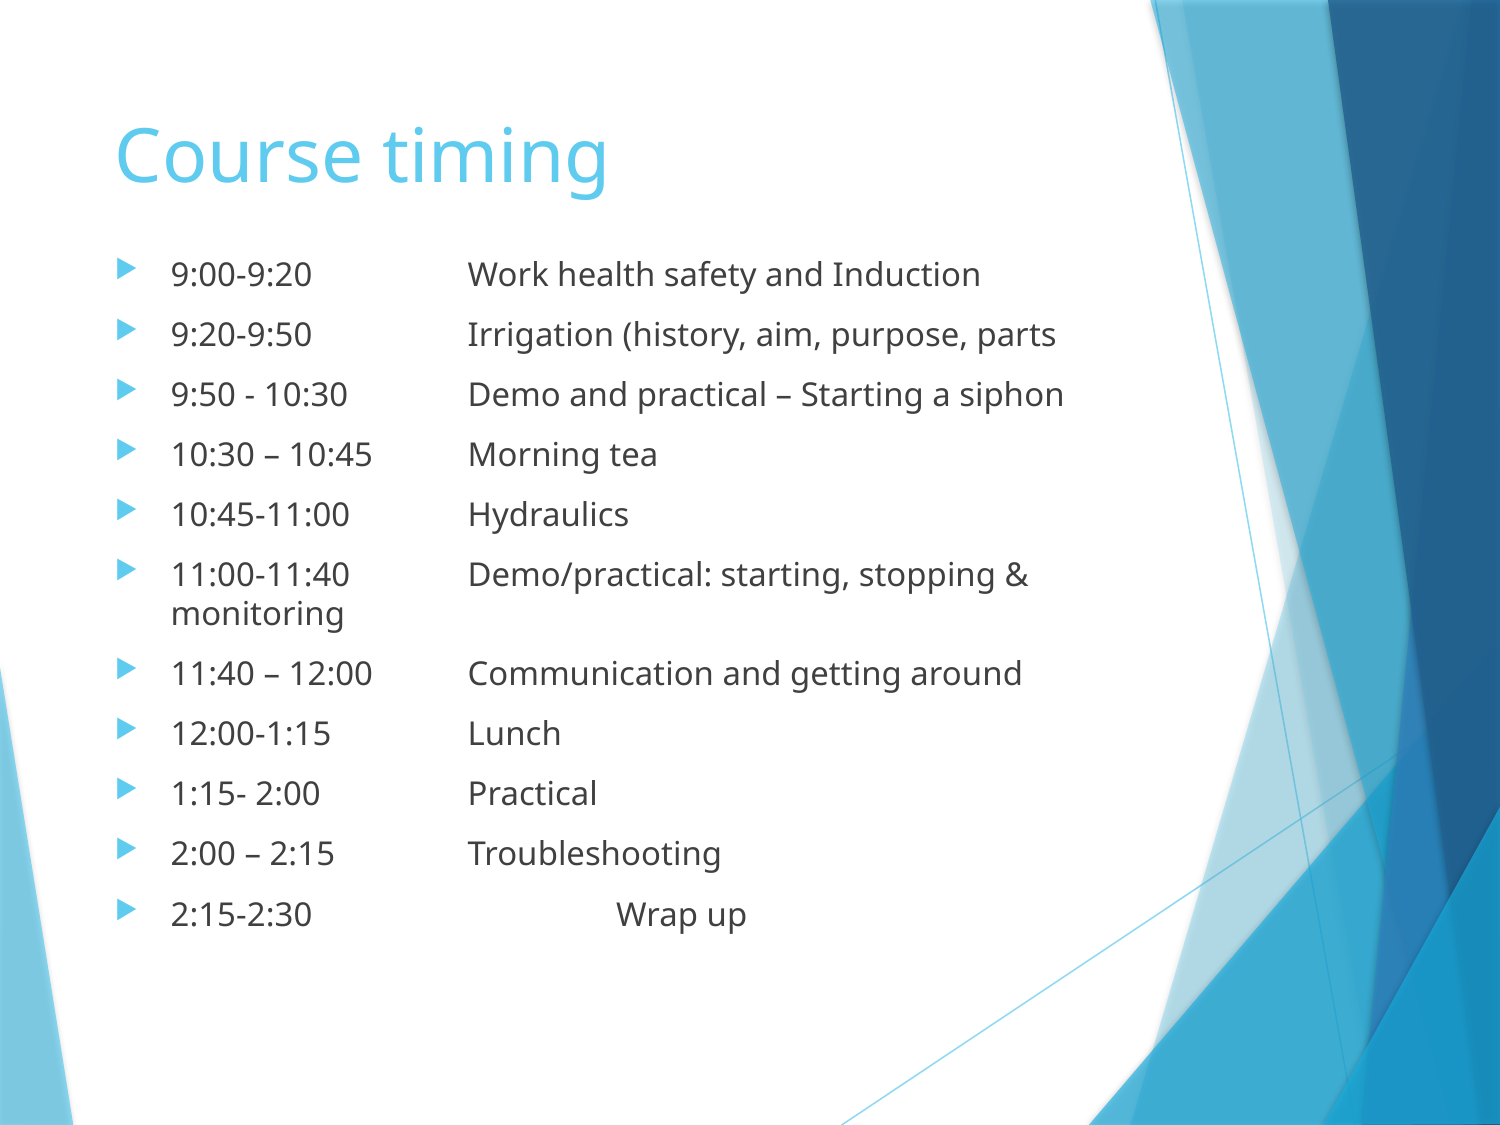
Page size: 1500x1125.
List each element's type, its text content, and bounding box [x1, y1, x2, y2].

list 9:00-9:20 Work health safety and Induction 9:20-9:50 Irrigation (history, aim, purpose, parts 9:50 - 10:30 Demo and practical – Starting a siphon 10:30 – 10:45 Morning tea 10:45-11:00 Hydraulics 11:00-11:40 Demo/practical: starting, stopping & monitoring 11:40 – 12:00 Communication and getting around 12:00-1:15 Lunch 1:15- 2:00 Practical 2:00 – 2:15 Troubleshooting 2:15-2:30 Wrap up [99, 245, 1223, 978]
title Course timing [99, 99, 1142, 244]
